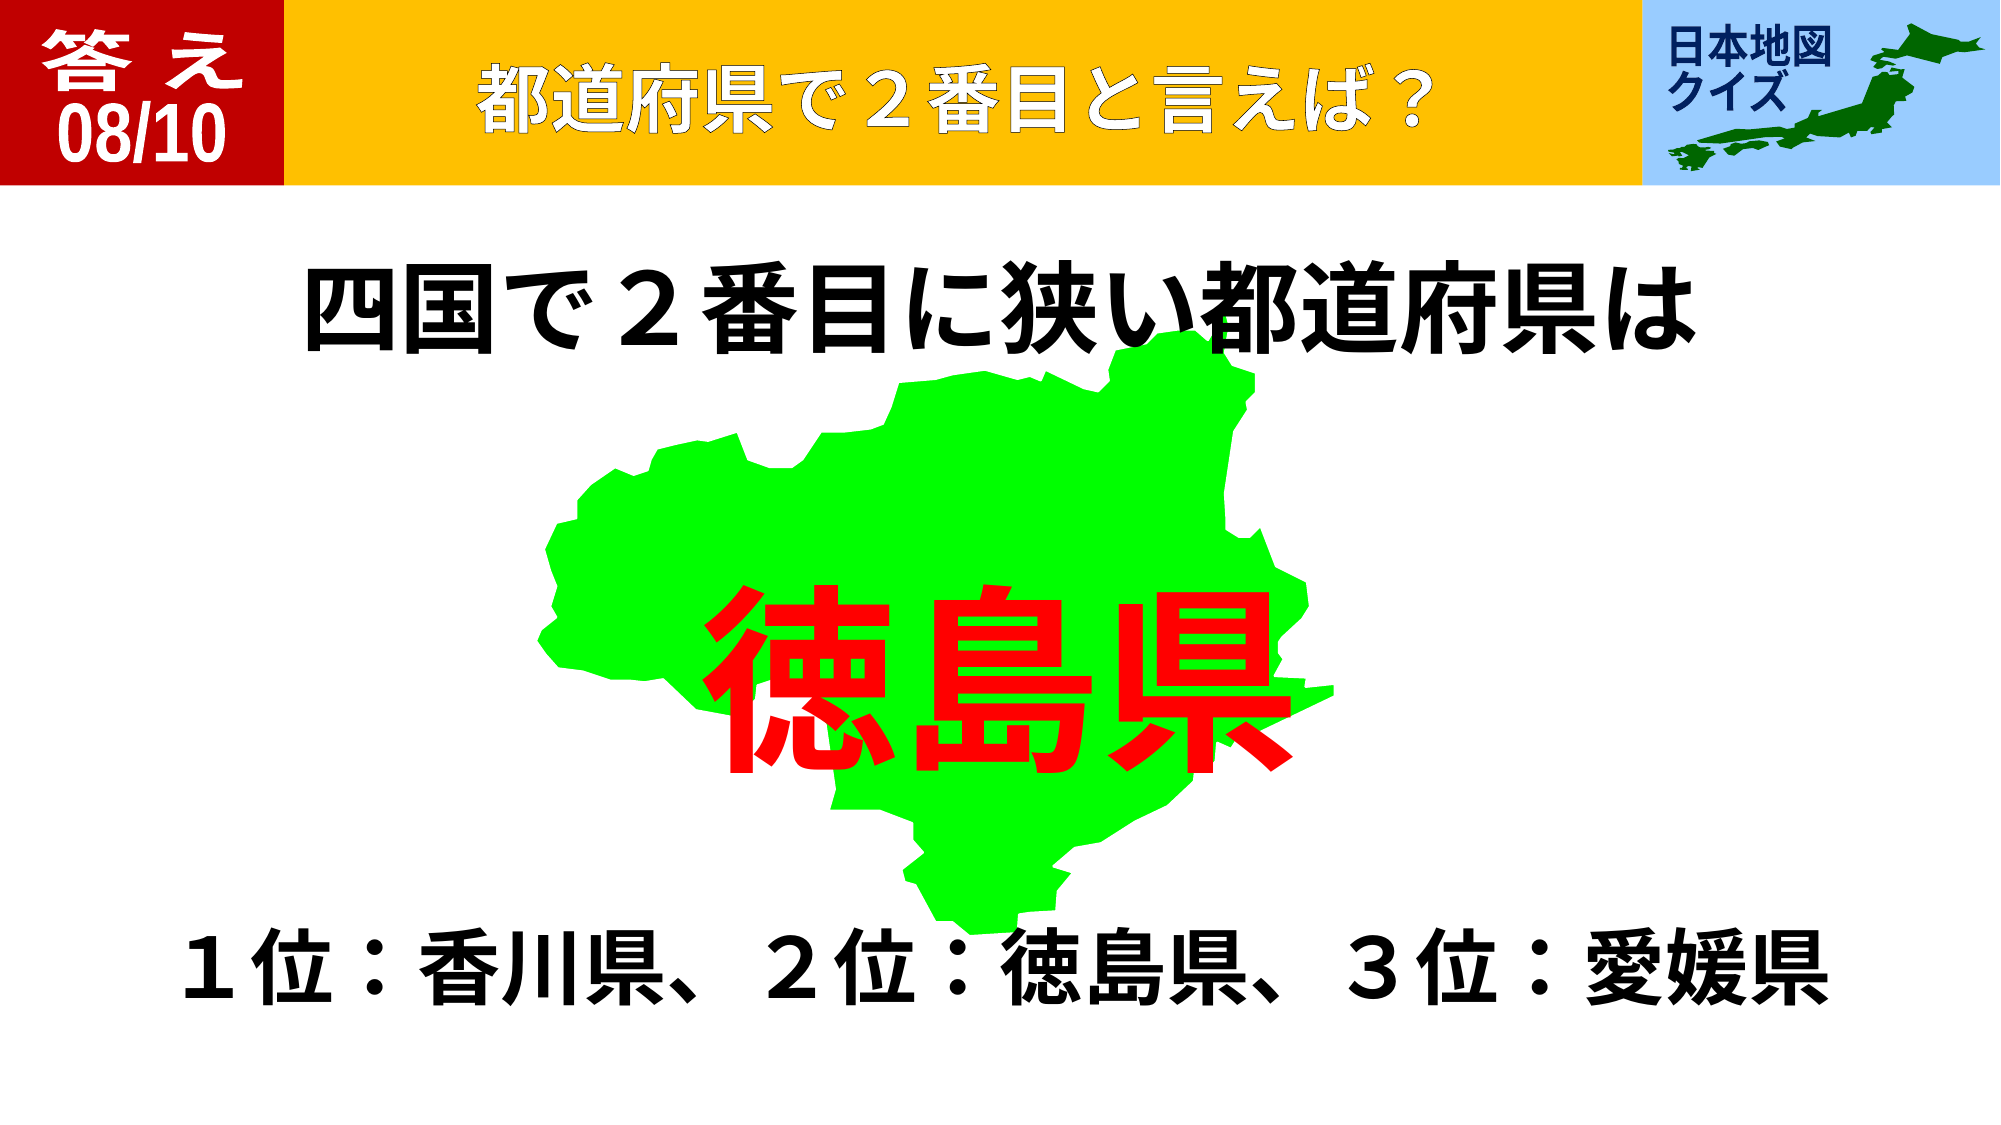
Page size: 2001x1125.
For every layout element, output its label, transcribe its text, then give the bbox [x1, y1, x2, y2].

text_box [1315, 681, 1337, 708]
text_box 四国で２番目に狭い都道府県は [285, 237, 1715, 373]
text_box [826, 803, 1174, 907]
text_box [534, 373, 1271, 703]
text_box １位：香川県、２位：徳島県、３位：愛媛県 [152, 907, 1848, 1023]
text_box 徳島県 [685, 547, 1315, 803]
